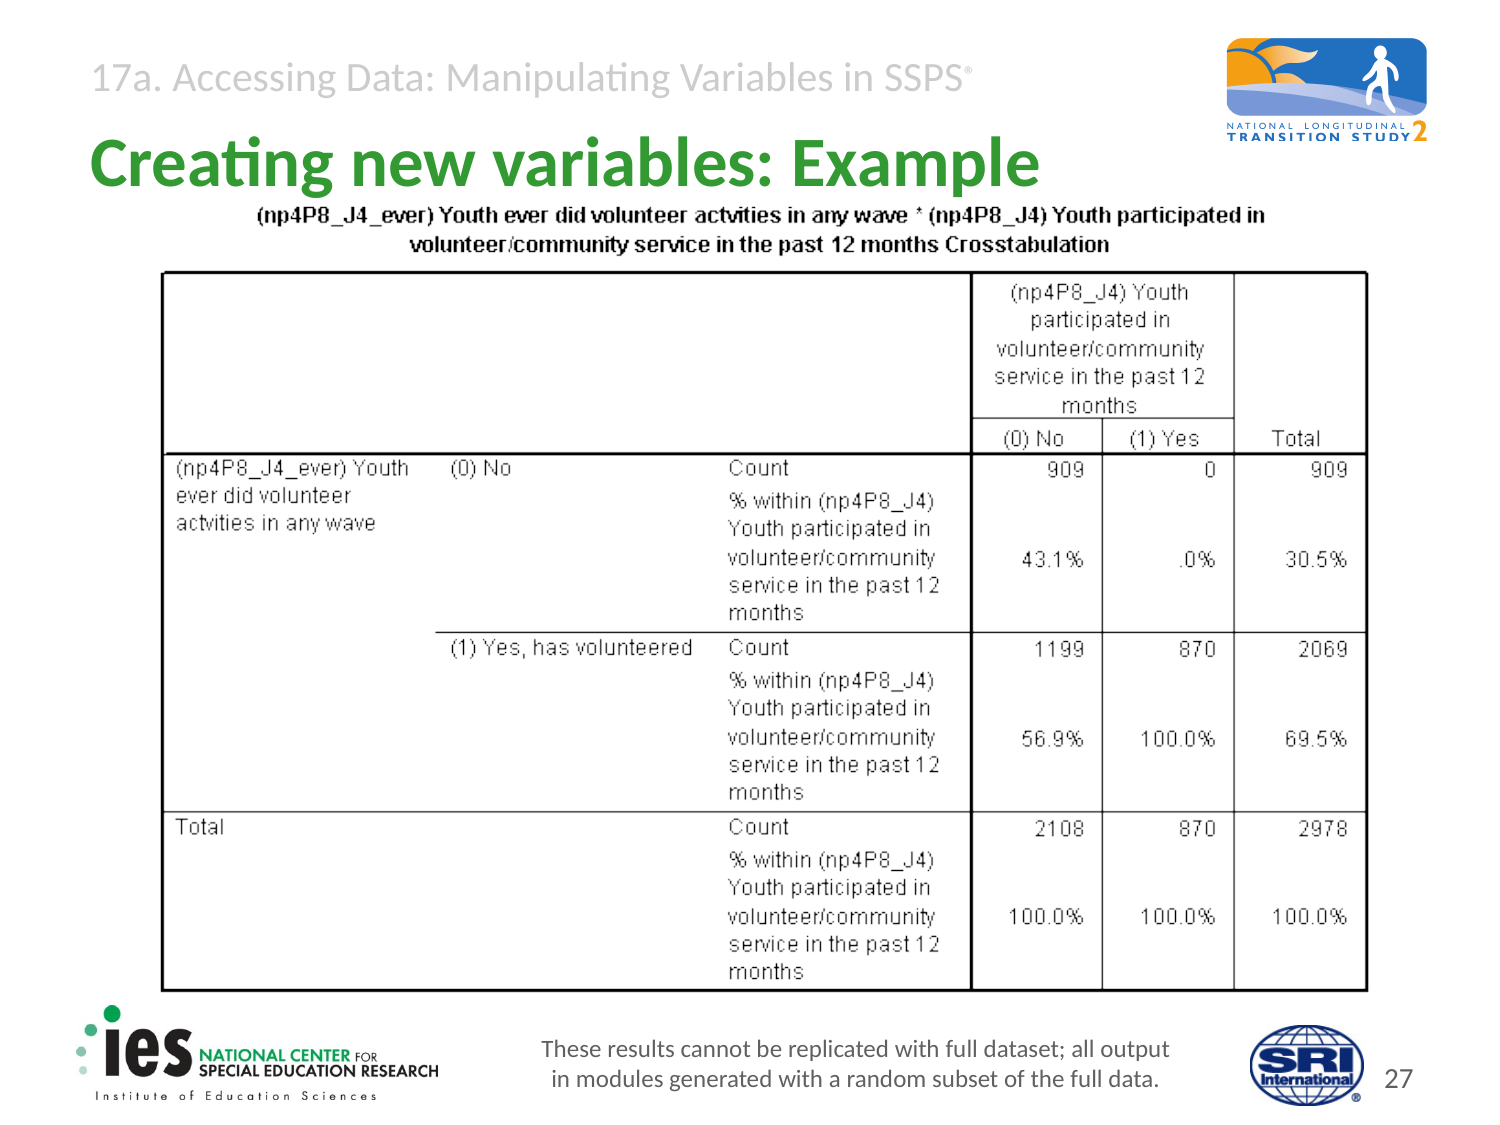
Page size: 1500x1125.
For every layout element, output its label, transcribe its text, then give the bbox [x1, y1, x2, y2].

title Creating new variables: Example [74, 90, 1426, 226]
picture [76, 1005, 438, 1100]
picture [1250, 1025, 1364, 1106]
picture [149, 196, 1381, 1001]
slide_number 26 [1324, 1051, 1429, 1125]
footer These results cannot be replicated with full dataset; all output in modules generated with a random subset of the full data. [437, 1024, 1276, 1104]
